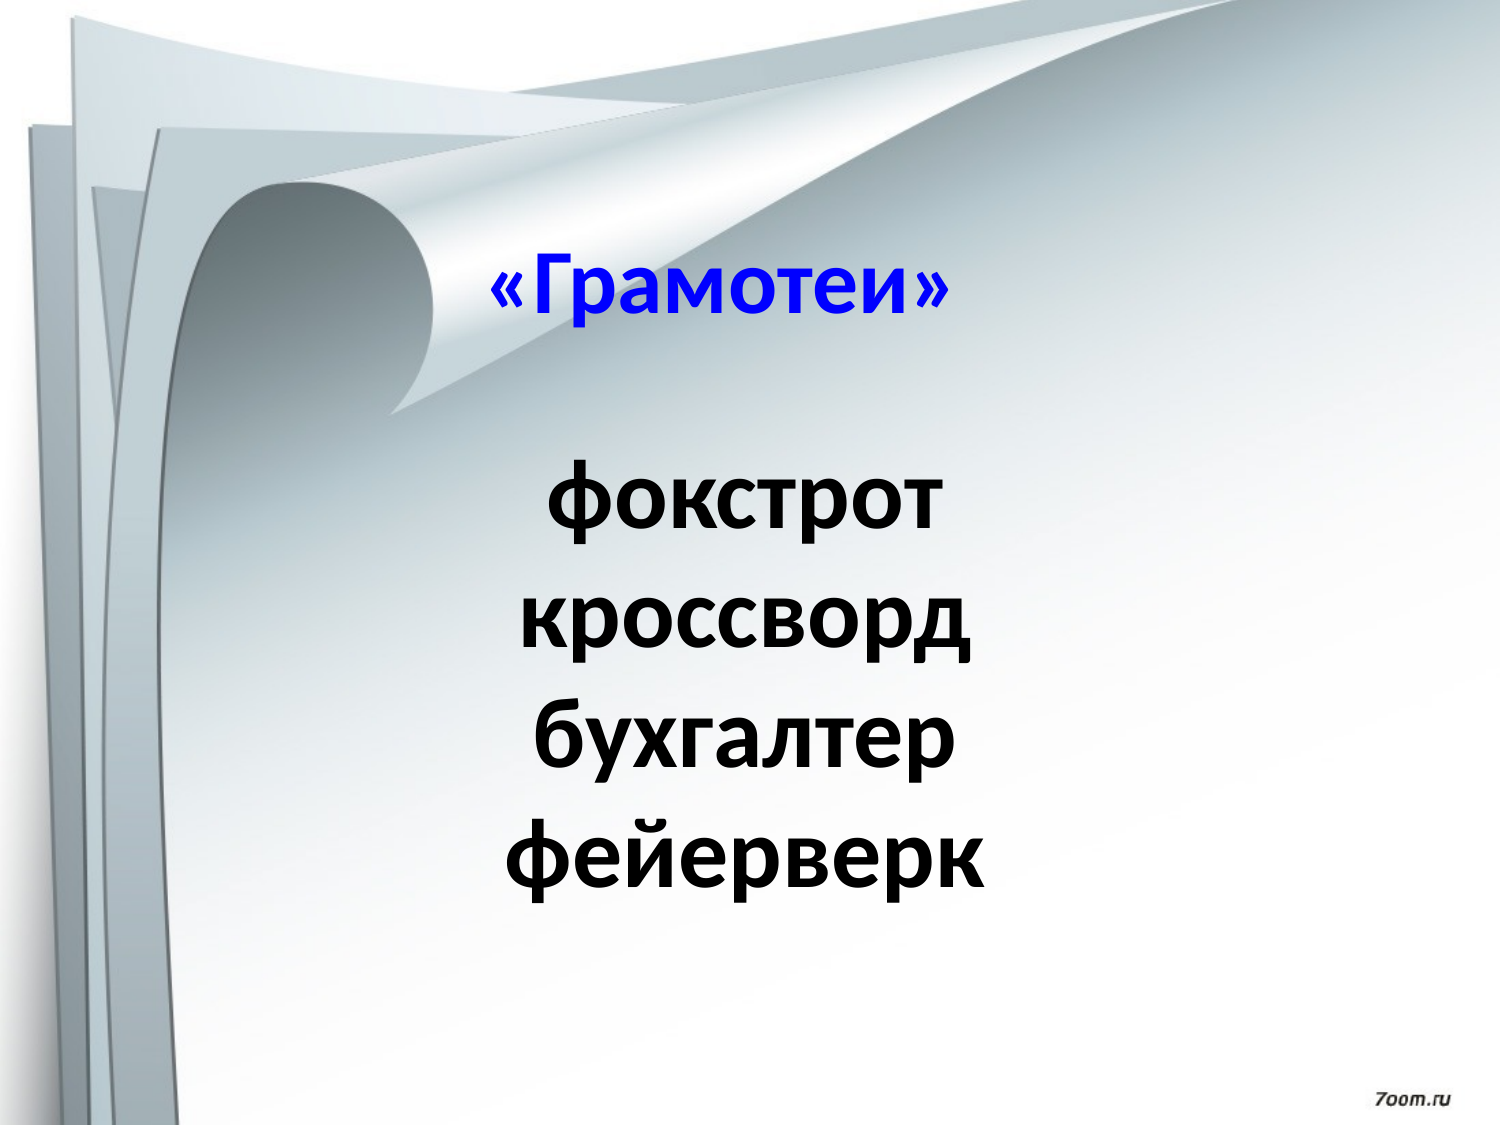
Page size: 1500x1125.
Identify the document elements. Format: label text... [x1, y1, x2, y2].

title «Грамотеи» [46, 0, 1397, 553]
text_box фокстрот кроссворд бухгалтер фейерверк [123, 420, 1367, 916]
picture [0, 0, 1500, 1125]
